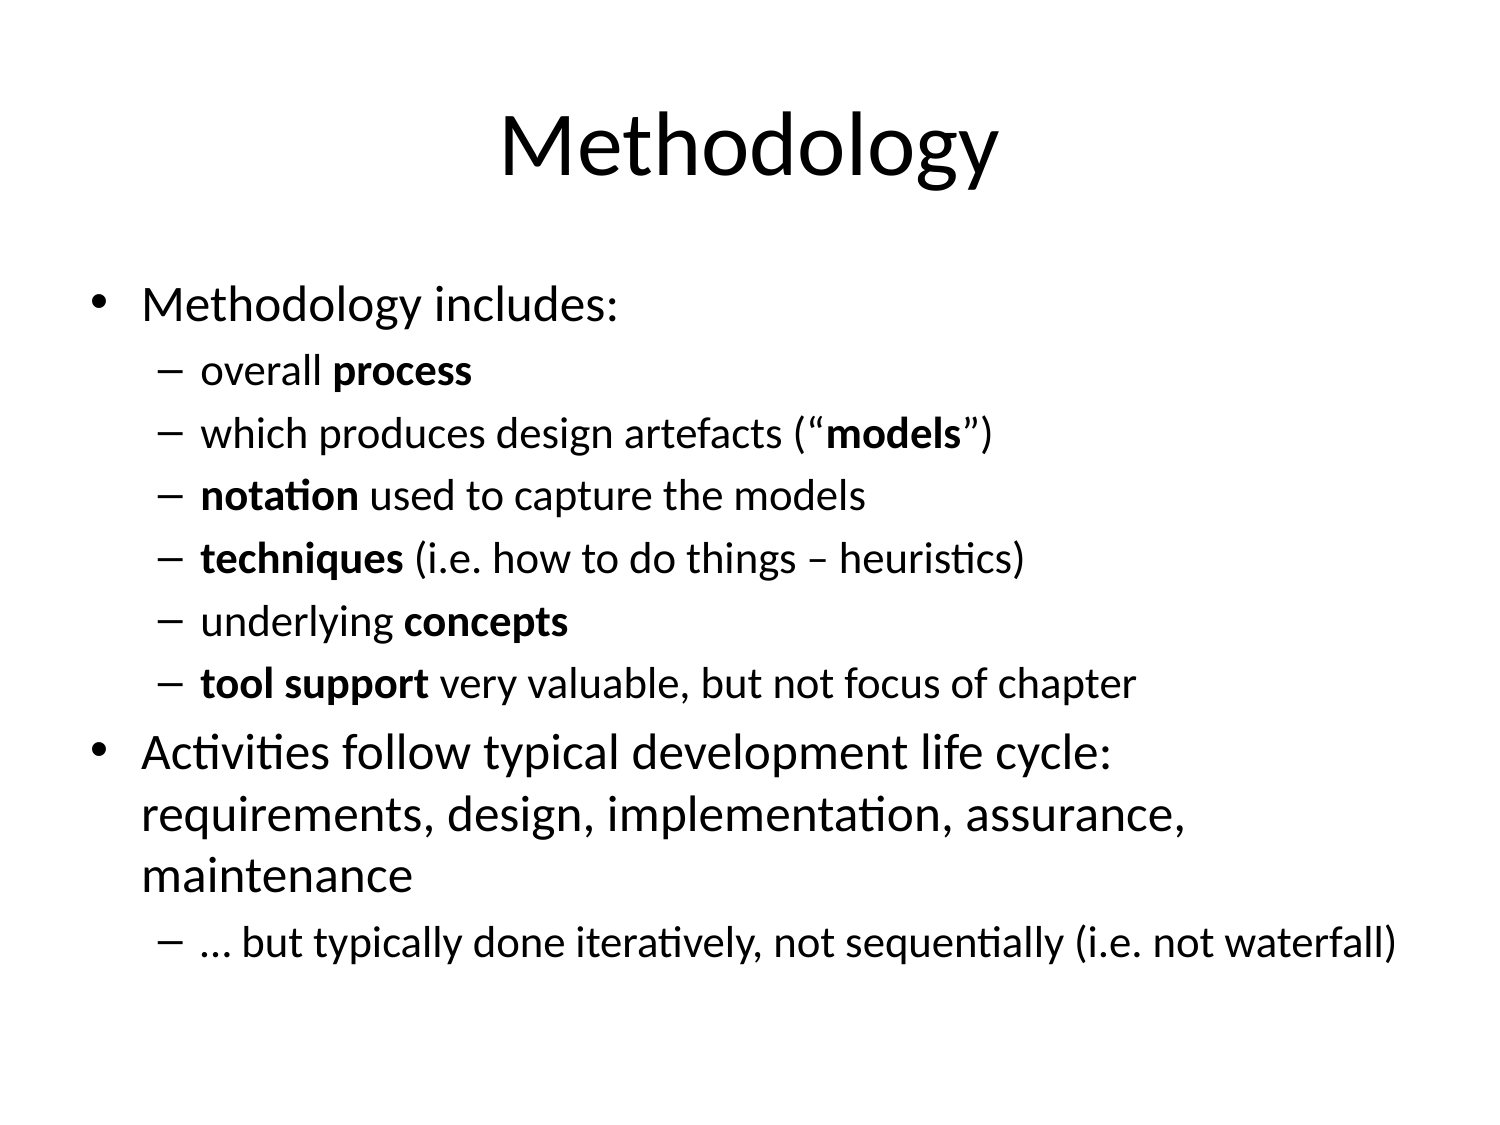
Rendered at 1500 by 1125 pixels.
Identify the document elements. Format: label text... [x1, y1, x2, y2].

title Methodology [75, 45, 1425, 233]
list Methodology includes: overall process which produces design artefacts (“models”) notation used to capture the models techniques (i.e. how to do things – heuristics) underlying concepts tool support very valuable, but not focus of chapter Activities follow typical development life cycle: requirements, design, implementation, assurance, maintenance … but typically done iteratively, not sequentially (i.e. not waterfall) [75, 262, 1425, 1005]
